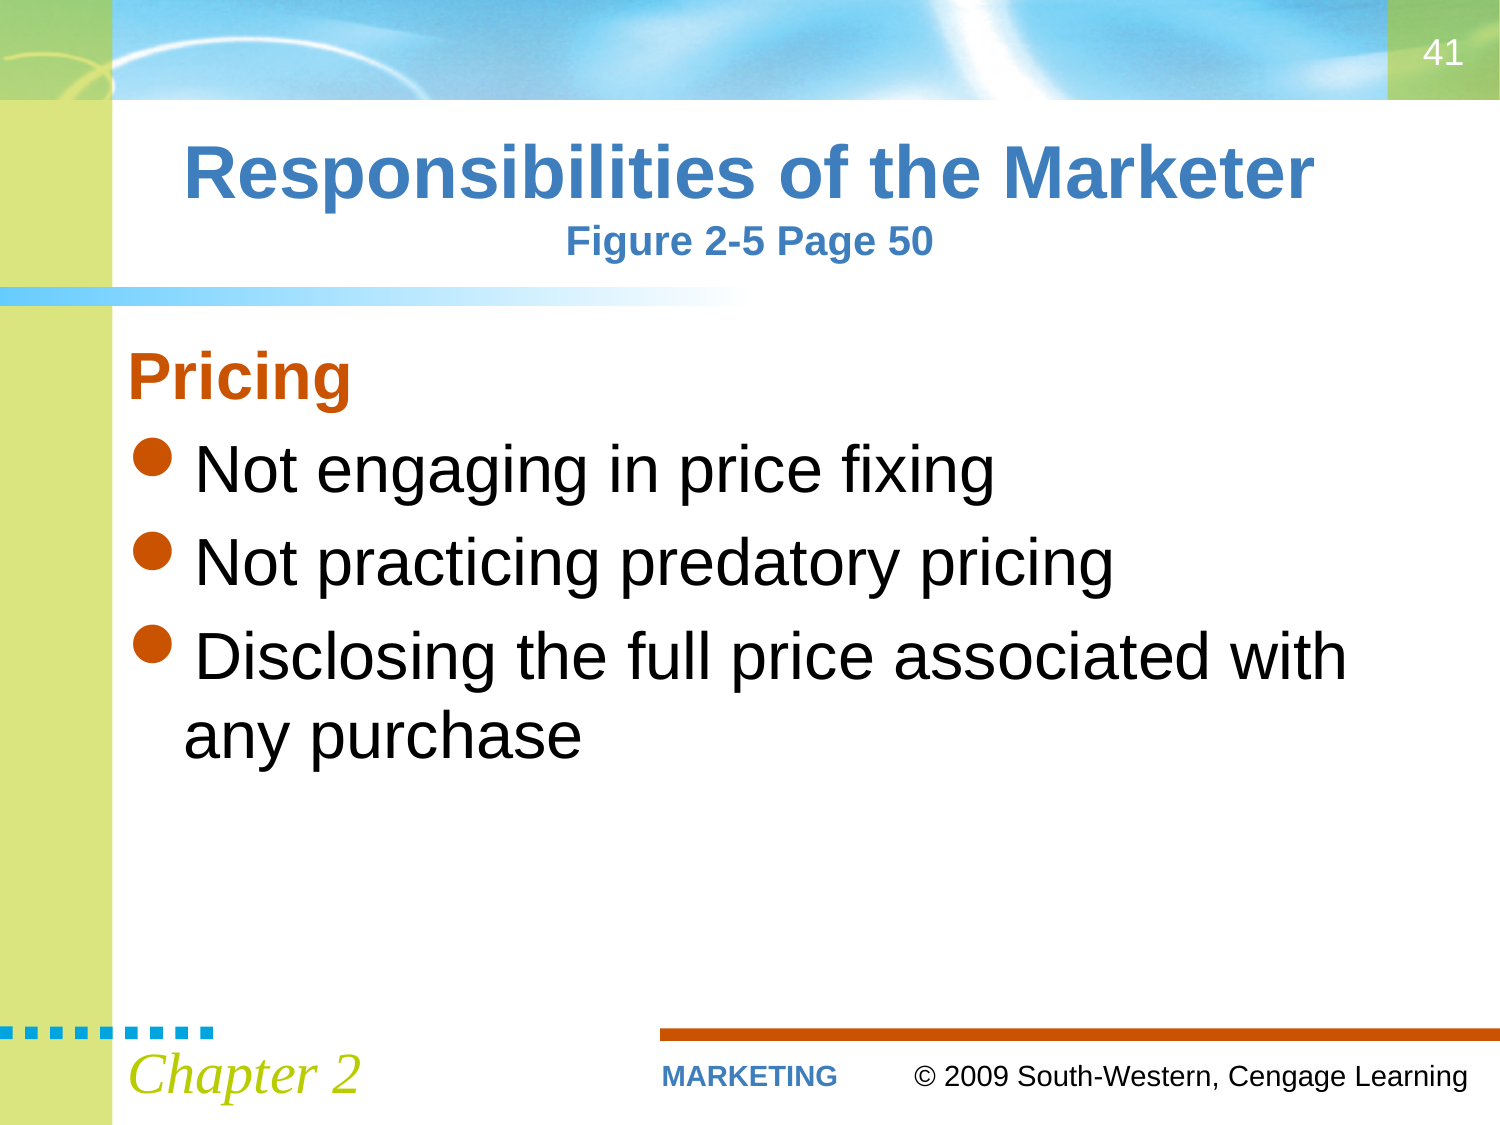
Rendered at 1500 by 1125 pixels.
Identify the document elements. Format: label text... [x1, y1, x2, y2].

list Pricing Not engaging in price fixing Not practicing predatory pricing Disclosing the full price associated with any purchase [112, 324, 1388, 1001]
footer Chapter 2 [112, 1012, 638, 1113]
title Responsibilities of the Marketer Figure 2-5 Page 50 [112, 99, 1388, 288]
slide_number 41 [1387, 0, 1500, 101]
